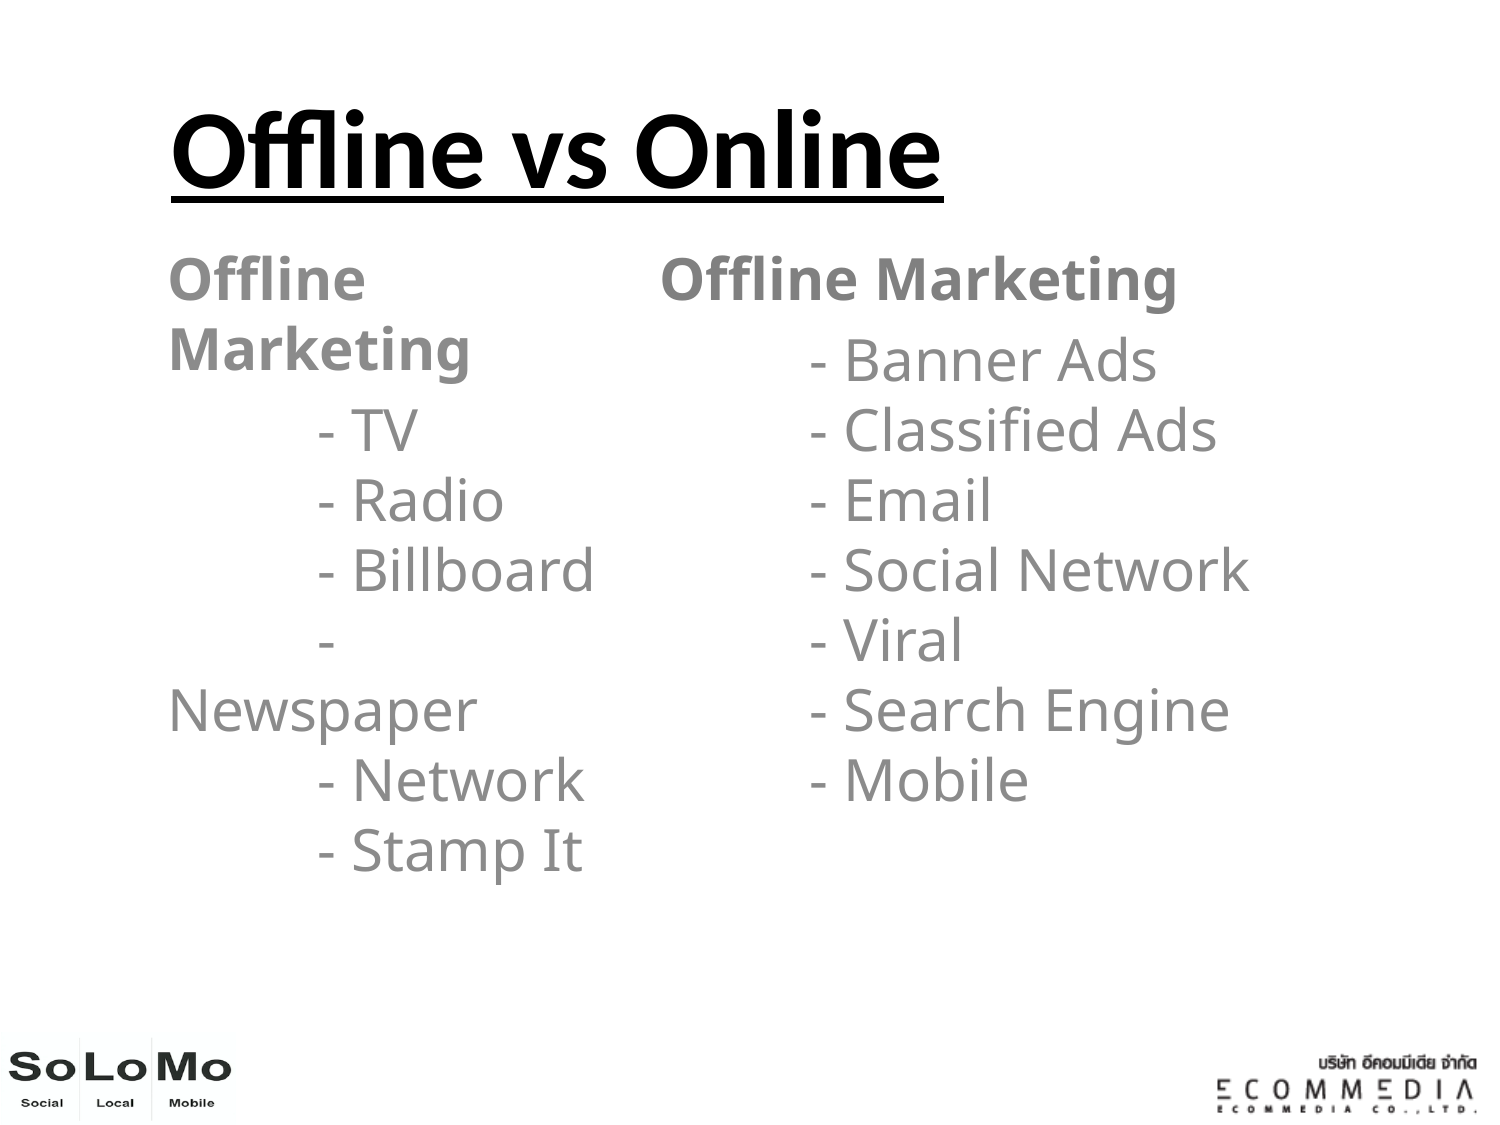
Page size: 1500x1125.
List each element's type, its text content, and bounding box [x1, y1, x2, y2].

text_box Offline Marketing - Banner Ads - Classified Ads - Email - Social Network - Viral - Search Engine - Mobile [644, 234, 1301, 938]
title Offline vs Online [0, 23, 1196, 265]
picture [1206, 1031, 1489, 1116]
picture [0, 1031, 237, 1125]
subtitle Offline Marketing - TV - Radio - Billboard - Newspaper - Network - Stamp It [152, 234, 644, 938]
